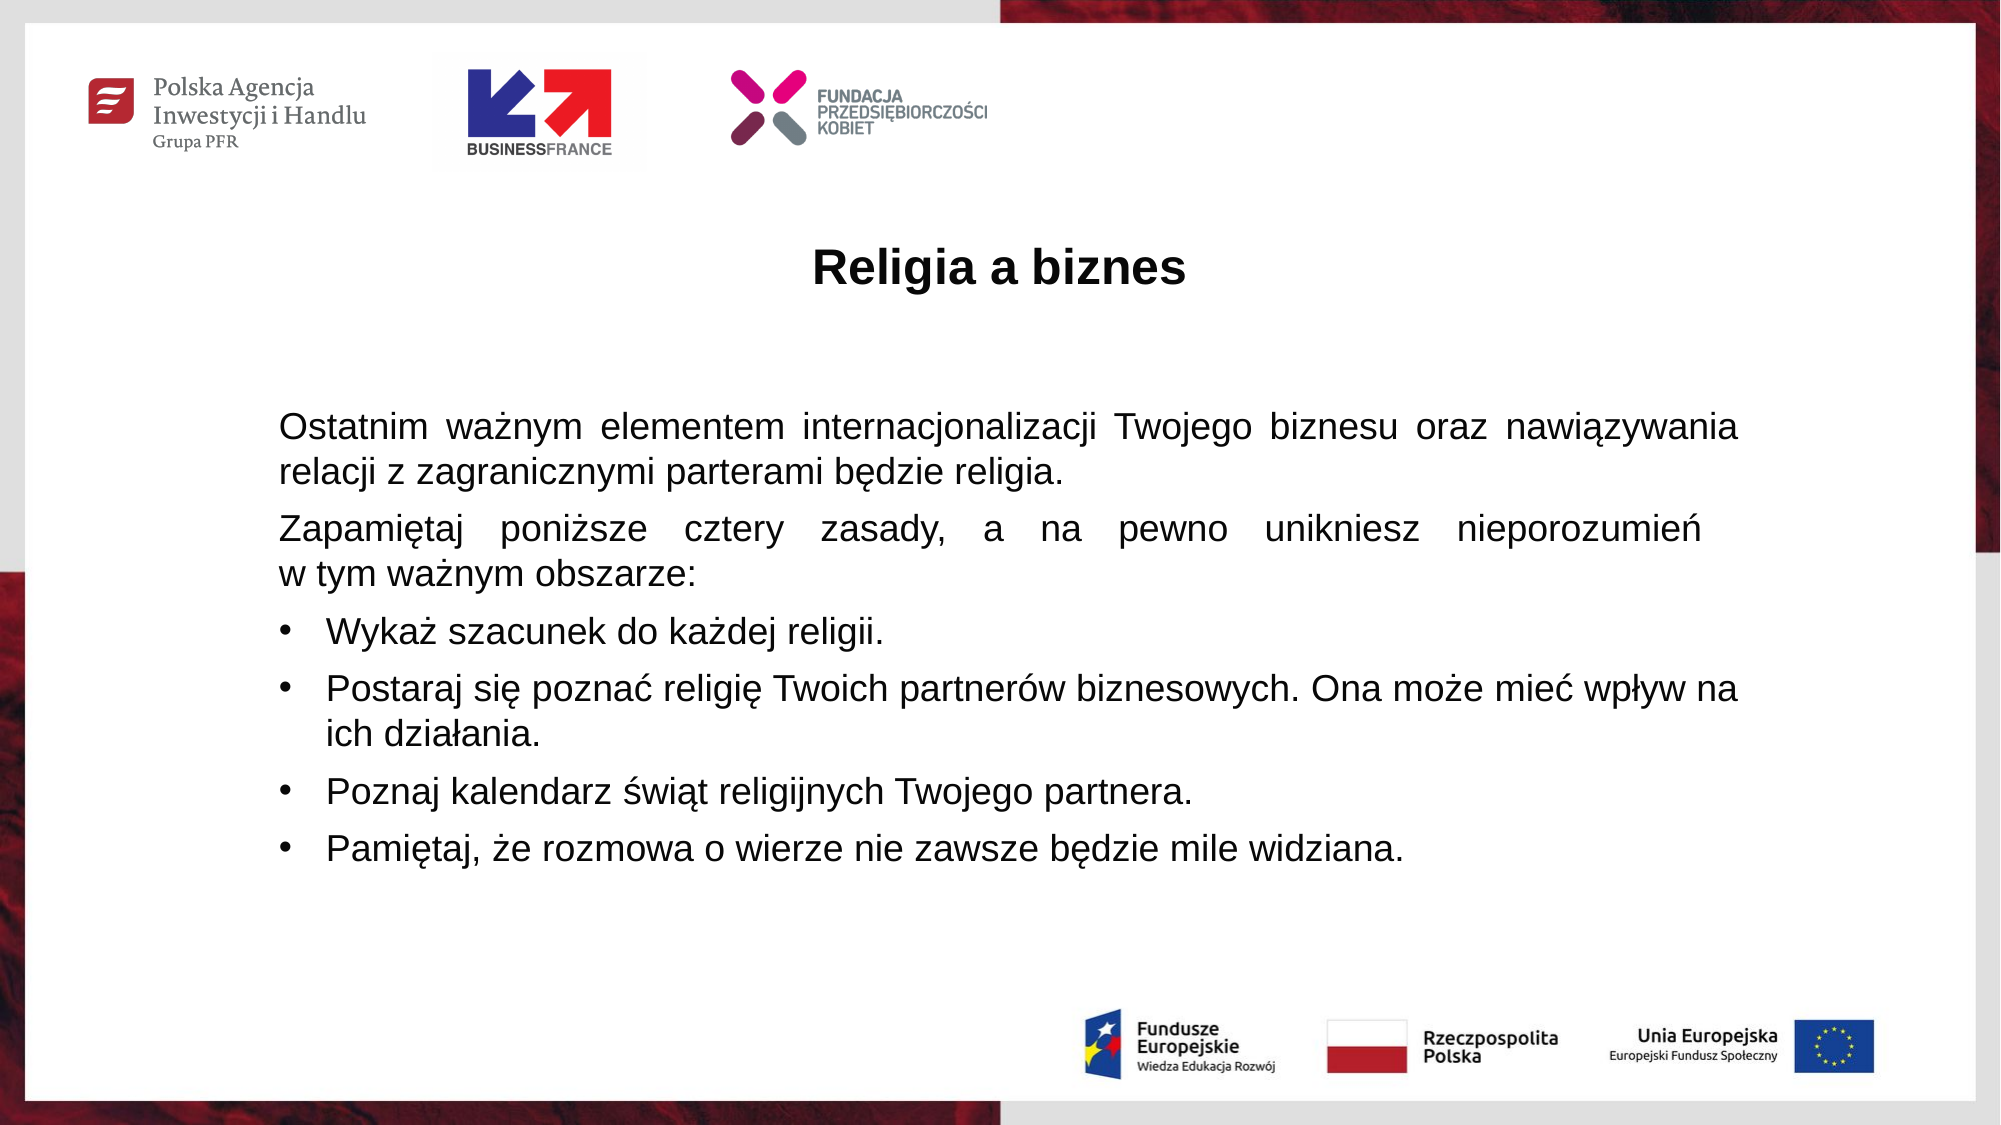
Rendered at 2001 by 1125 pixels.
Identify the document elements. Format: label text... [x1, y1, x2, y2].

picture [0, 0, 2001, 1125]
text_box Religia a biznes [453, 230, 1547, 299]
text_box Ostatnim ważnym elementem internacjonalizacji Twojego biznesu oraz nawiązywania relacji z zagranicznymi parterami będzie religia. Zapamiętaj poniższe cztery zasady, a na pewno unikniesz nieporozumień w tym ważnym obszarze: Wykaż szacunek do każdej religii. Postaraj się poznać religię Twoich partnerów biznesowych. Ona może mieć wpływ na ich działania. Poznaj kalendarz świąt religijnych Twojego partnera. Pamiętaj, że rozmowa o wierze nie zawsze będzie mile widziana. [274, 397, 1743, 931]
